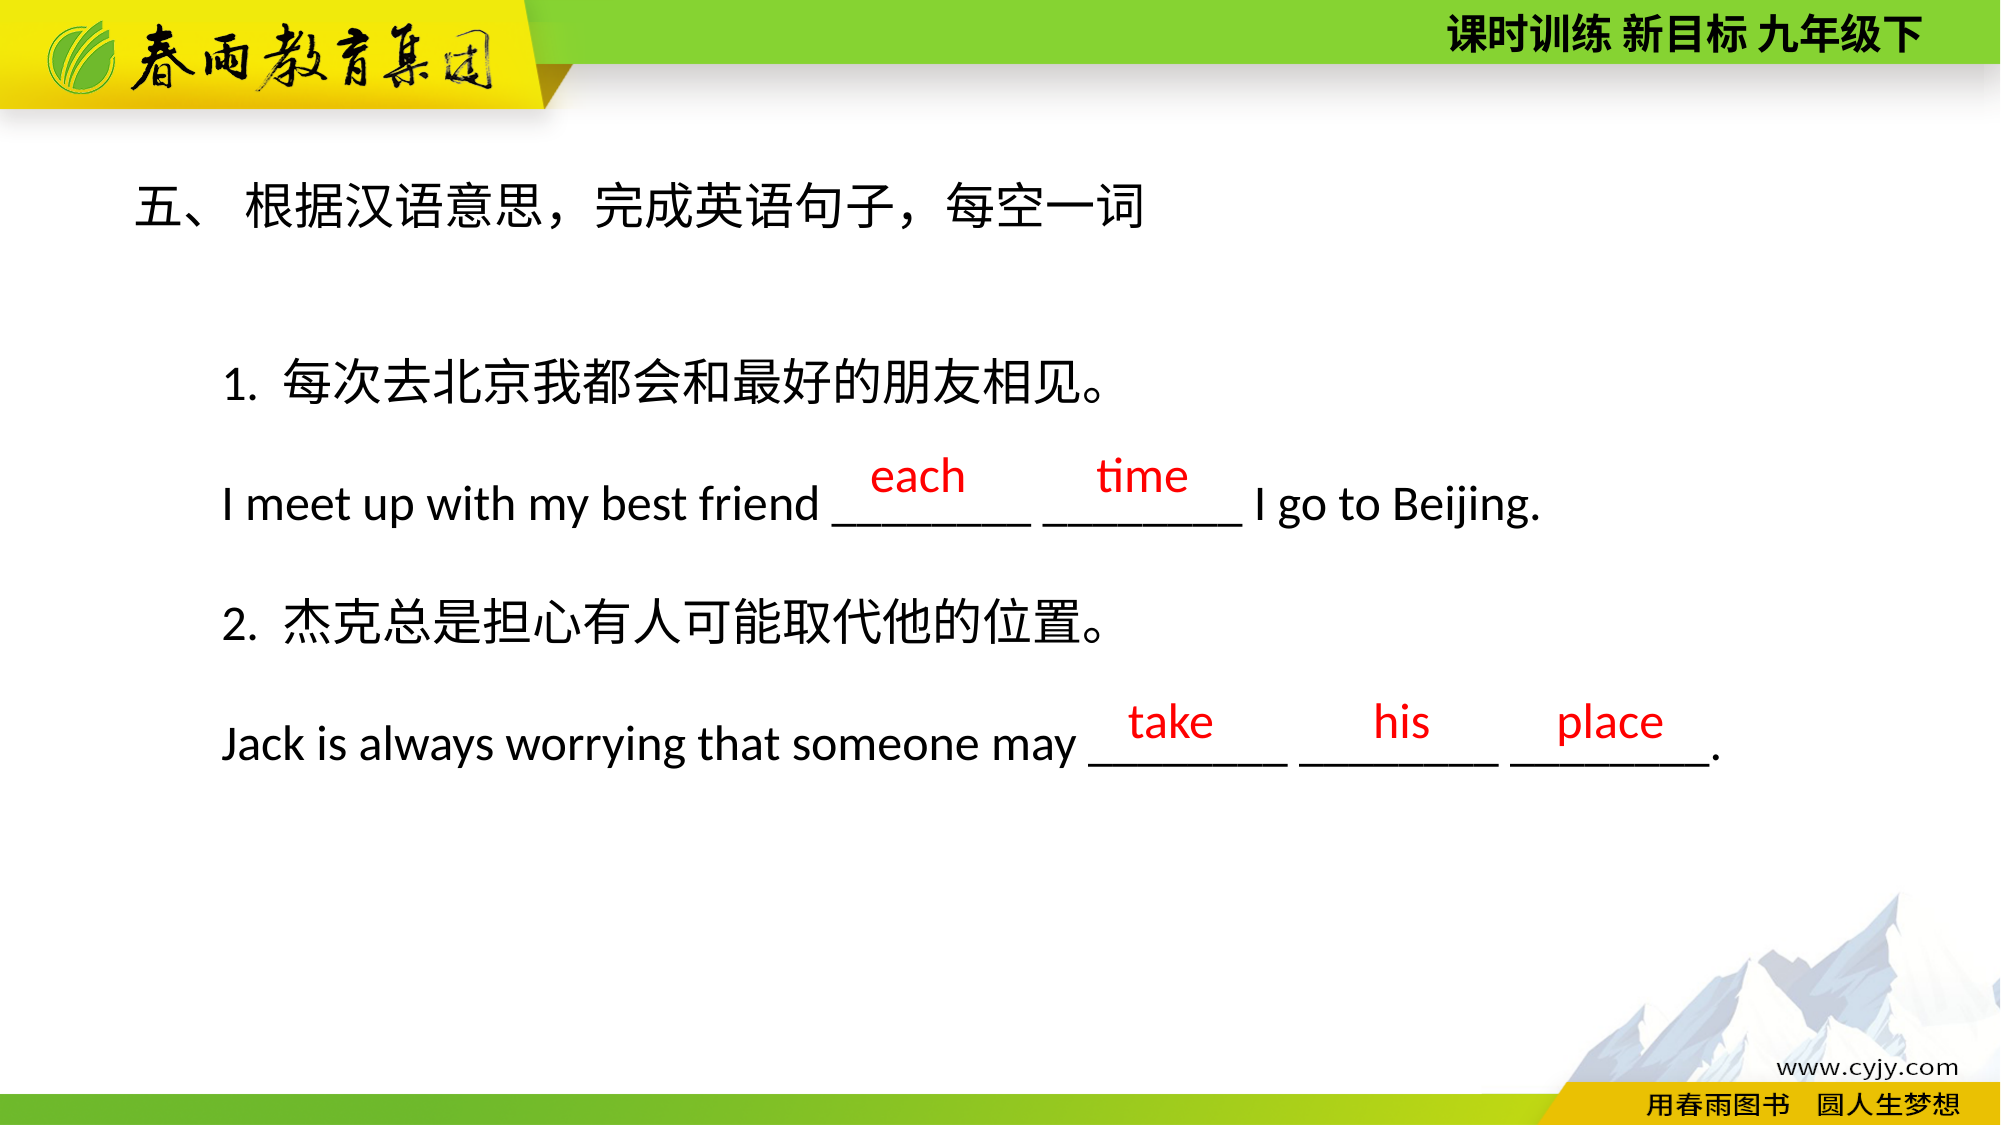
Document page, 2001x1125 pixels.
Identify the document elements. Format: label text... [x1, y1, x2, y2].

text_box 五、 根据汉语意思，完成英语句子，每空一词 [118, 107, 1342, 242]
text_box place [1541, 681, 1680, 757]
picture [0, 0, 2001, 1125]
text_box take [1113, 681, 1230, 757]
text_box 1. 每次去北京我都会和最好的朋友相见。 I meet up with my best friend ________ ________ I go to Beijing. 2. 杰克总是担心有人可能取代他的位置。 Jack is always worrying that someone may ________ ________ ________. [206, 283, 1834, 778]
text_box each [855, 434, 993, 510]
text_box his [1358, 681, 1457, 757]
text_box time [1081, 434, 1205, 510]
